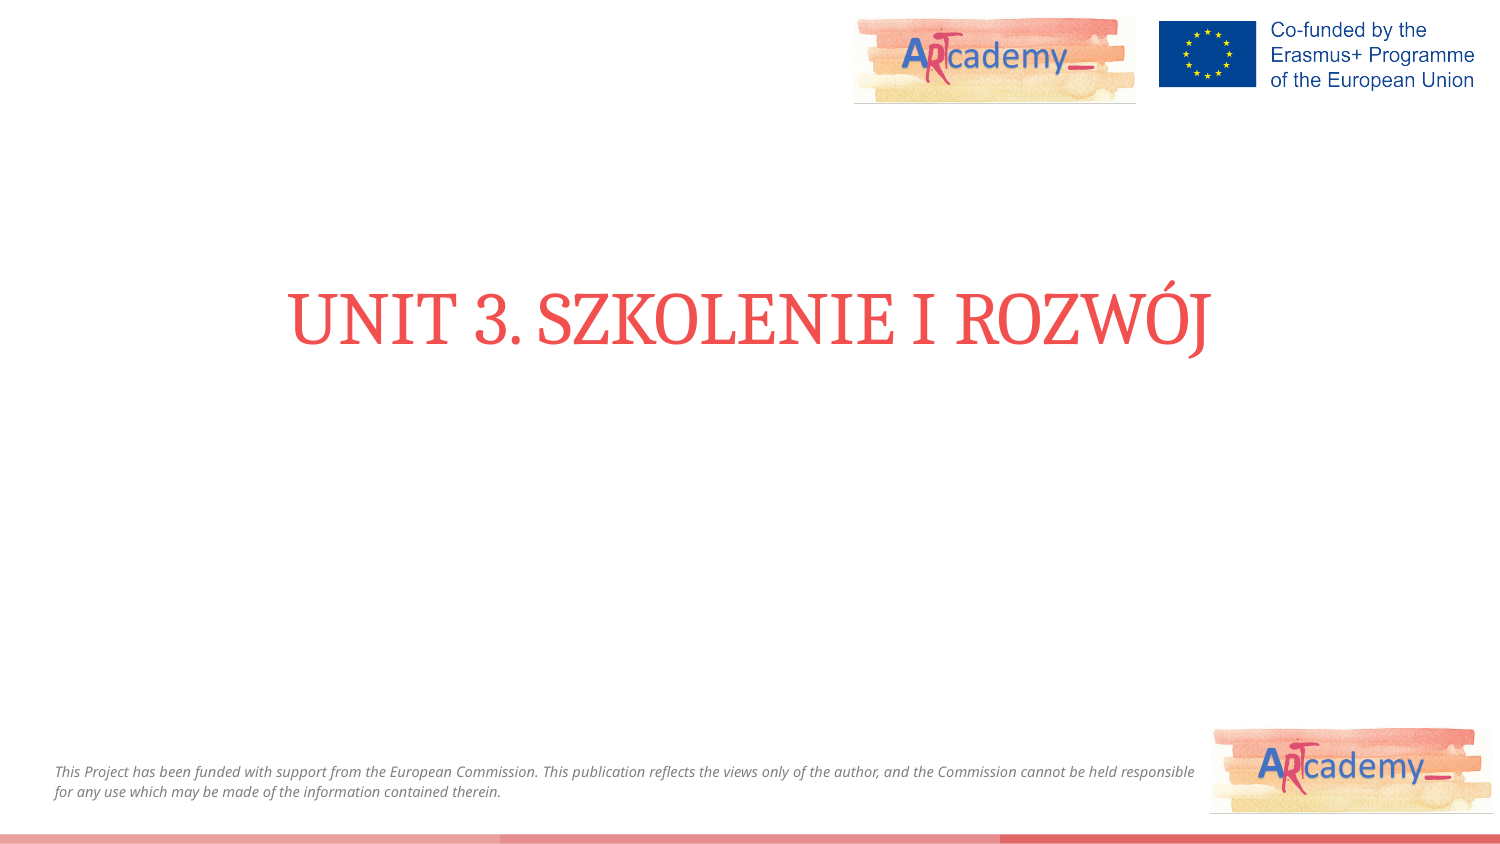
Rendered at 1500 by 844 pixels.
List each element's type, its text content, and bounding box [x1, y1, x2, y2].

picture [1210, 709, 1493, 844]
title UNIT 3. SZKOLENIE I ROZWÓJ [164, 167, 1336, 375]
picture [1158, 21, 1474, 91]
picture [854, 0, 1137, 134]
text_box This Project has been funded with support from the European Commission. This publication reflects the views only of the author, and the Commission cannot be held responsible for any use which may be made of the information contained therein. [39, 754, 1205, 799]
